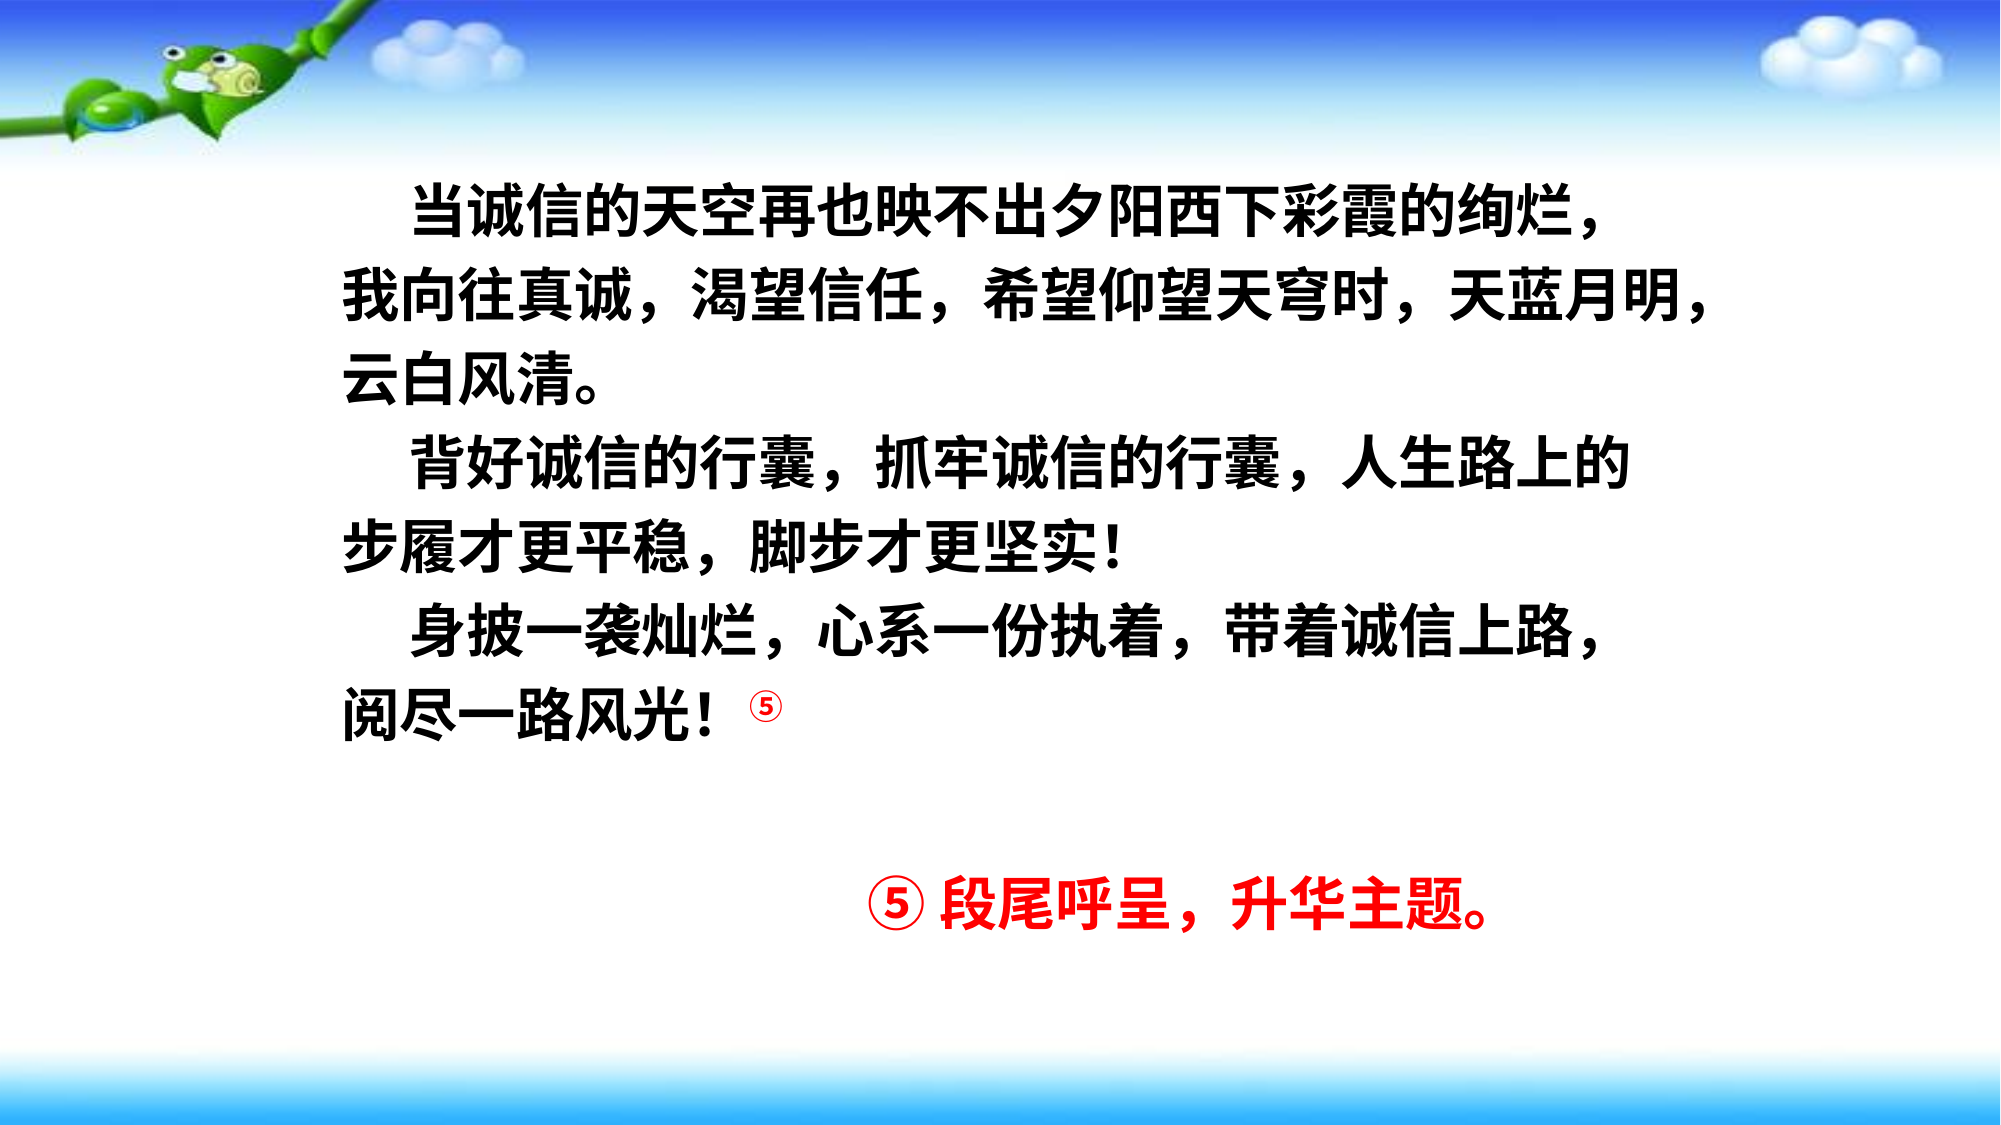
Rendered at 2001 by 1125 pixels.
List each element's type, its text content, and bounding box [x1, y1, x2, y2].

text_box ⑤段尾呼呈，升华主题。 [852, 845, 1750, 945]
picture [0, 0, 2001, 1125]
text_box 当诚信的天空再也映不出夕阳西下彩霞的绚烂，我向往真诚，渴望信任，希望仰望天穹时，天蓝月明，云白风清。 背好诚信的行囊，抓牢诚信的行囊，人生路上的步履才更平稳，脚步才更坚实！ 身披一袭灿烂，心系一份执着，带着诚信上路，阅尽一路风光！⑤ [326, 153, 1700, 756]
